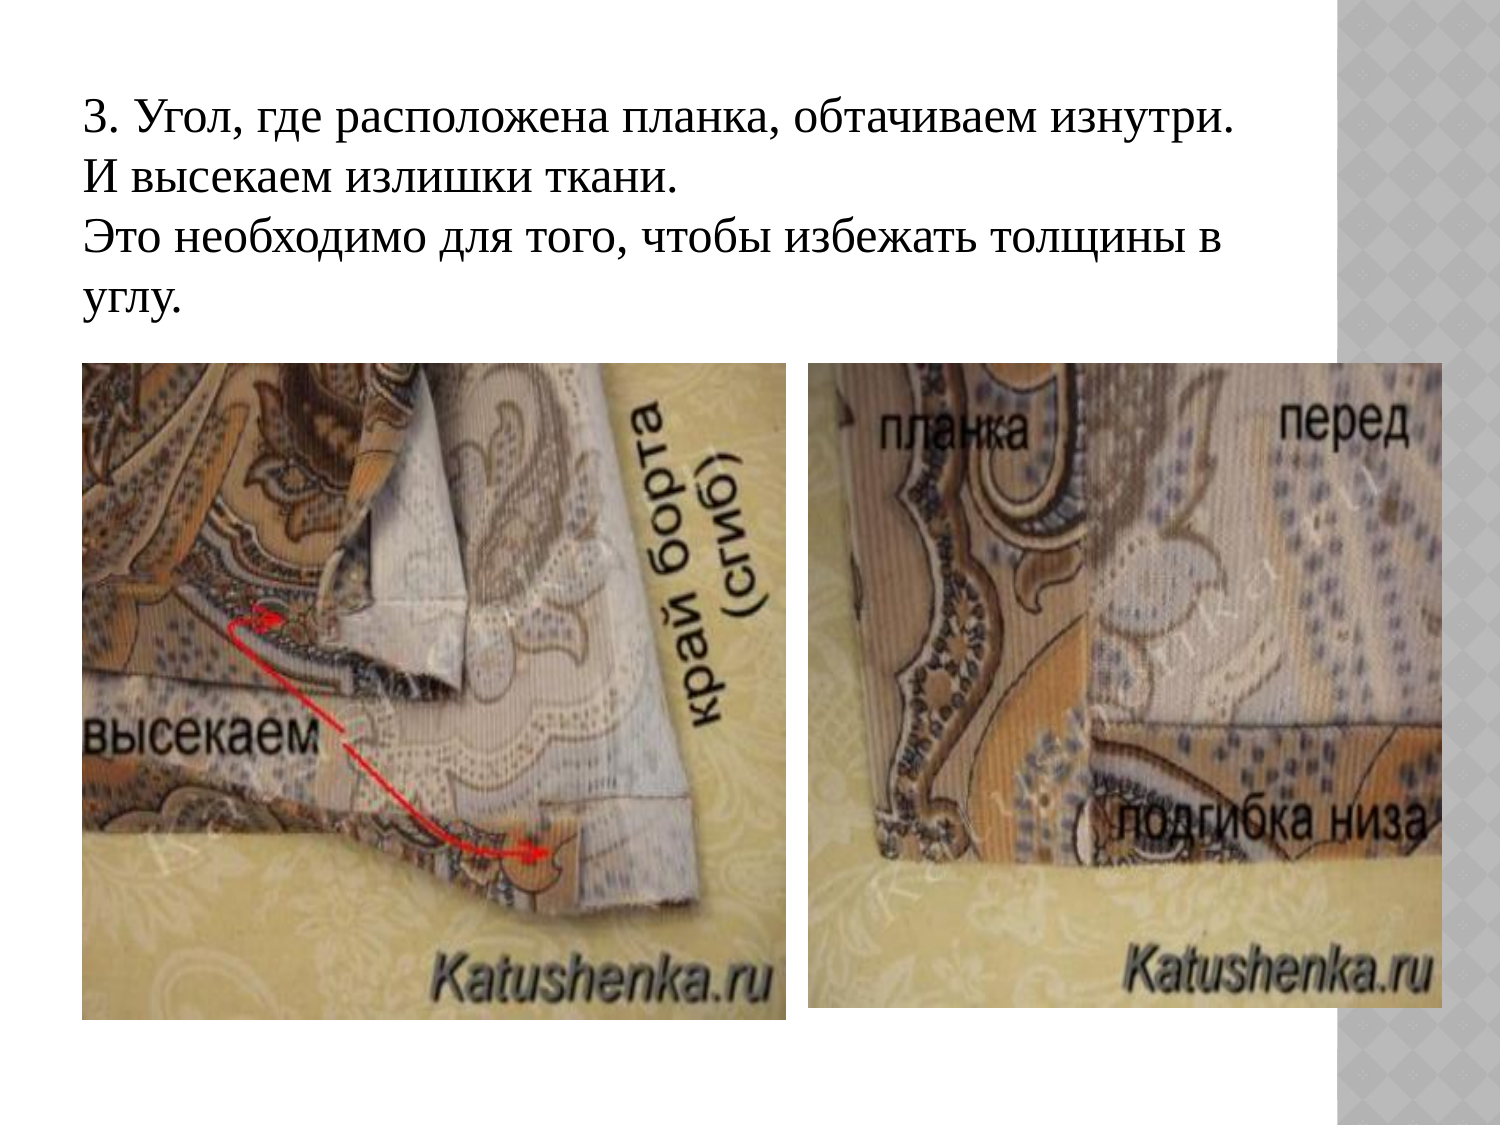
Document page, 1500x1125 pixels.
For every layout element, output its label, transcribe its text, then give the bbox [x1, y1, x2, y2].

list 3. Угол, где расположена планка, обтачиваем изнутри. И высекаем излишки ткани. Это необходимо для того, чтобы избежать толщины в углу. [75, 82, 1278, 345]
picture [808, 362, 1442, 1009]
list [81, 362, 786, 1020]
